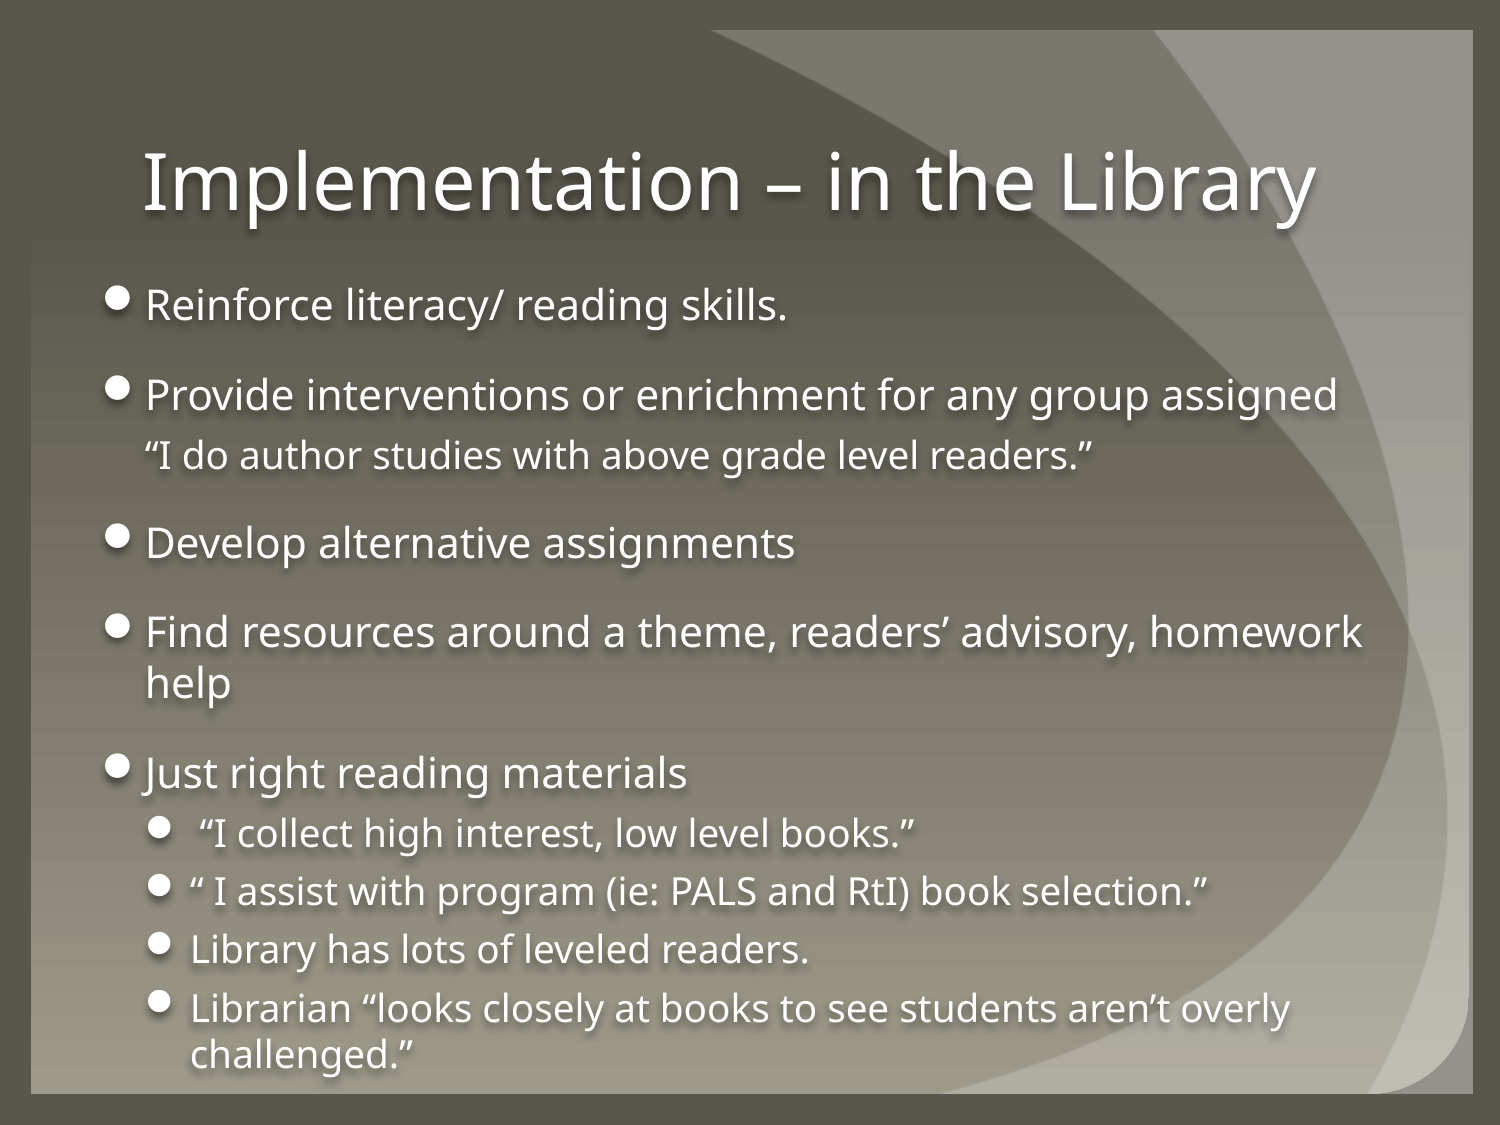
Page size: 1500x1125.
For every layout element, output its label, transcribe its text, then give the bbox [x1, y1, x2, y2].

title Implementation – in the Library [127, 62, 1372, 234]
picture [24, 30, 1473, 1094]
list Reinforce literacy/ reading skills. Provide interventions or enrichment for any group assigned “I do author studies with above grade level readers.” Develop alternative assignments Find resources around a theme, readers’ advisory, homework help Just right reading materials “I collect high interest, low level books.” “ I assist with program (ie: PALS and RtI) book selection.” Library has lots of leveled readers. Librarian “looks closely at books to see students aren’t overly challenged.” [86, 270, 1405, 1085]
